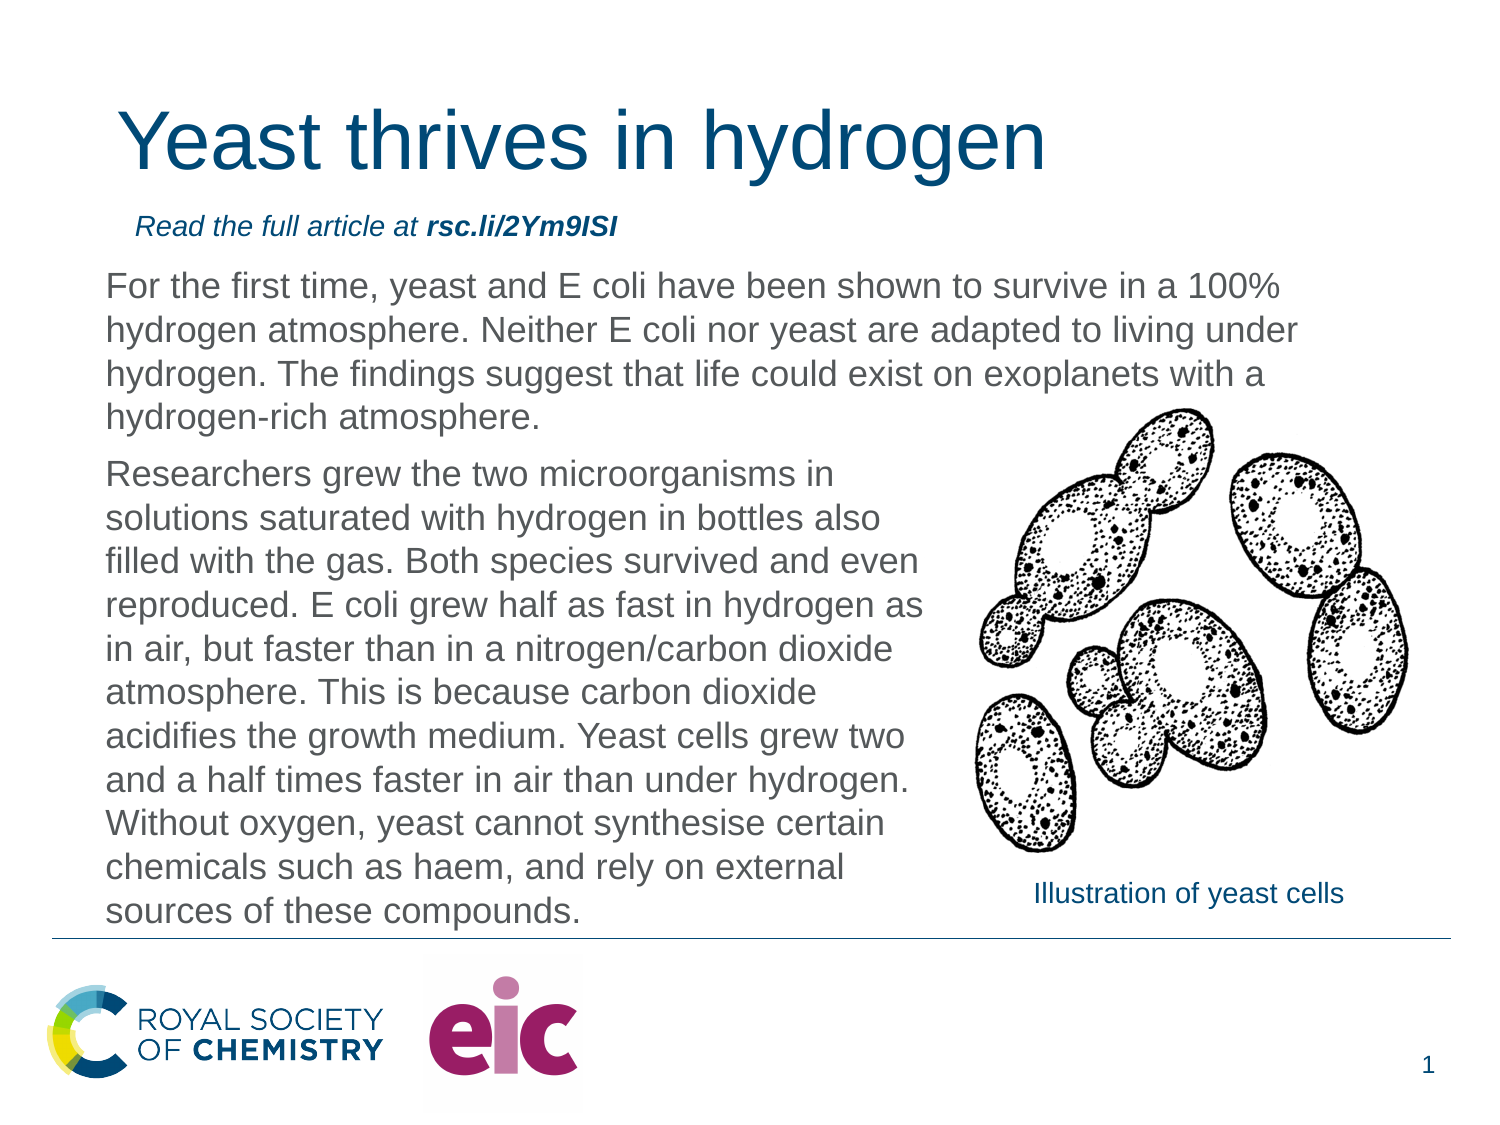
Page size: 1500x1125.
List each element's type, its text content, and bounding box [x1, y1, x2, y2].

text_box Illustration of yeast cells [1018, 884, 1361, 917]
slide_number 1 [1113, 1033, 1451, 1094]
title Yeast thrives in hydrogen [101, 33, 1396, 251]
picture [922, 377, 1418, 884]
text_box Researchers grew the two microorganisms in solutions saturated with hydrogen in bottles also filled with the gas. Both species survived and even reproduced. E coli grew half as fast in hydrogen as in air, but faster than in a nitrogen/carbon dioxide atmosphere. This is because carbon dioxide acidifies the growth medium. Yeast cells grew two and a half times faster in air than under hydrogen. Without oxygen, yeast cannot synthesise certain chemicals such as haem, and rely on external sources of these compounds. [90, 442, 962, 938]
text_box Read the full article at rsc.li/2Ym9ISI [119, 200, 1267, 250]
picture [0, 938, 583, 1125]
list For the first time, yeast and E coli have been shown to survive in a 100% hydrogen atmosphere. Neither E coli nor yeast are adapted to living under hydrogen. The findings suggest that life could exist on exoplanets with a hydrogen-rich atmosphere. [90, 254, 1385, 442]
